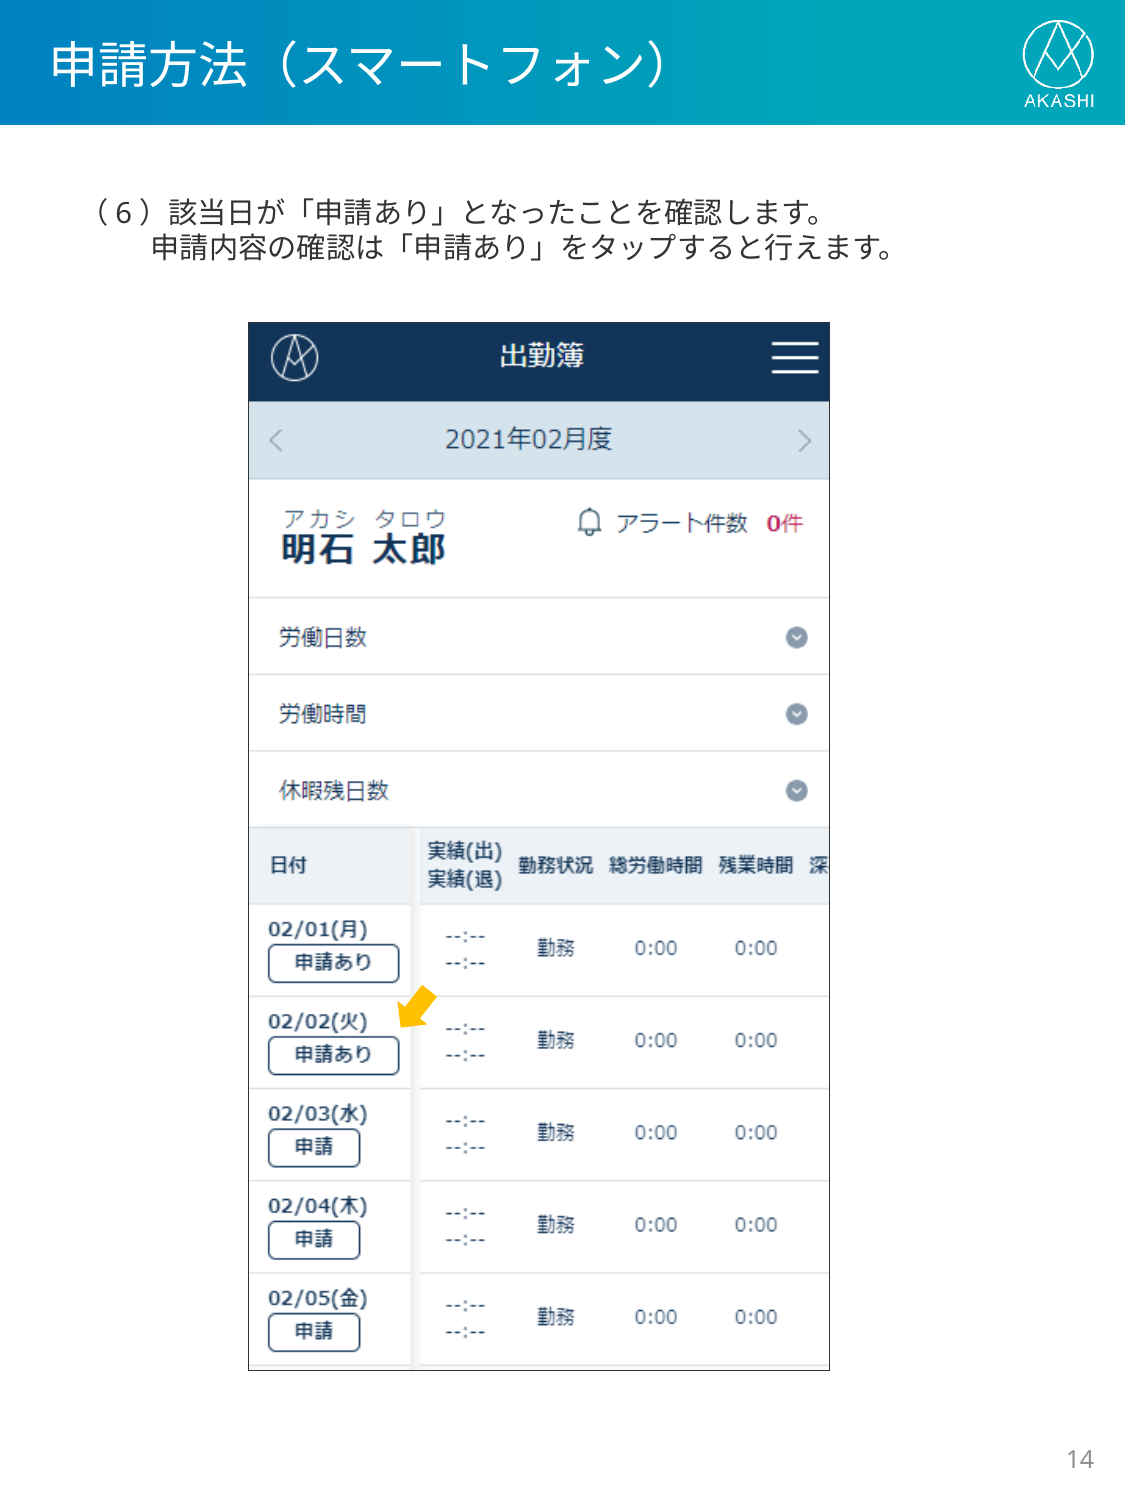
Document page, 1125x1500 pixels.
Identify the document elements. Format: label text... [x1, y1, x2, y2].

text_box （6）該当日が「申請あり」となったことを確認します。 申請内容の確認は「申請あり」をタップすると行えます。 [64, 187, 1042, 273]
picture [1045, 9, 1103, 117]
picture [248, 322, 830, 1371]
slide_number 13 [856, 1420, 1110, 1500]
title 申請方法（スマートフォン） [33, 0, 1045, 123]
